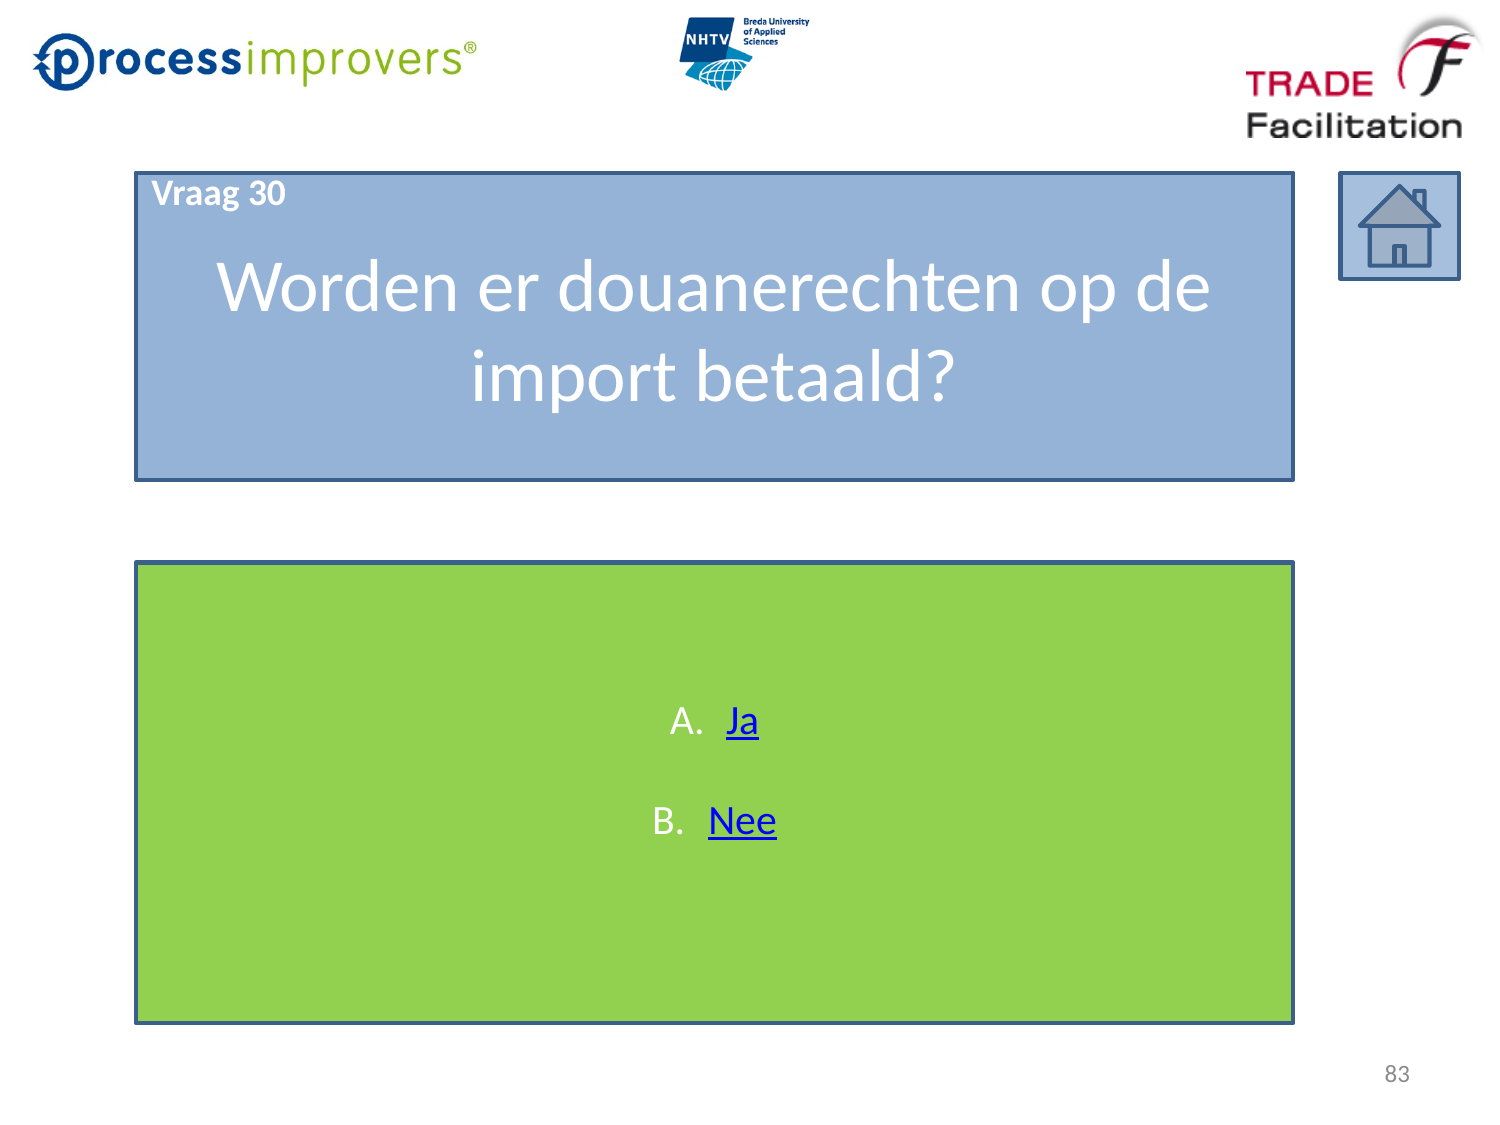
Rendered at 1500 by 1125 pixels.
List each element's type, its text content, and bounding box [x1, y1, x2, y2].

slide_number 83 [1074, 1042, 1425, 1103]
text_box Ja Nee [134, 560, 1295, 1025]
picture [29, 30, 479, 93]
text_box [1338, 171, 1461, 281]
picture [1246, 10, 1487, 138]
text_box Vraag 30 [136, 160, 302, 221]
picture [667, 4, 816, 103]
text_box Worden er douanerechten op de import betaald? [134, 171, 1295, 482]
